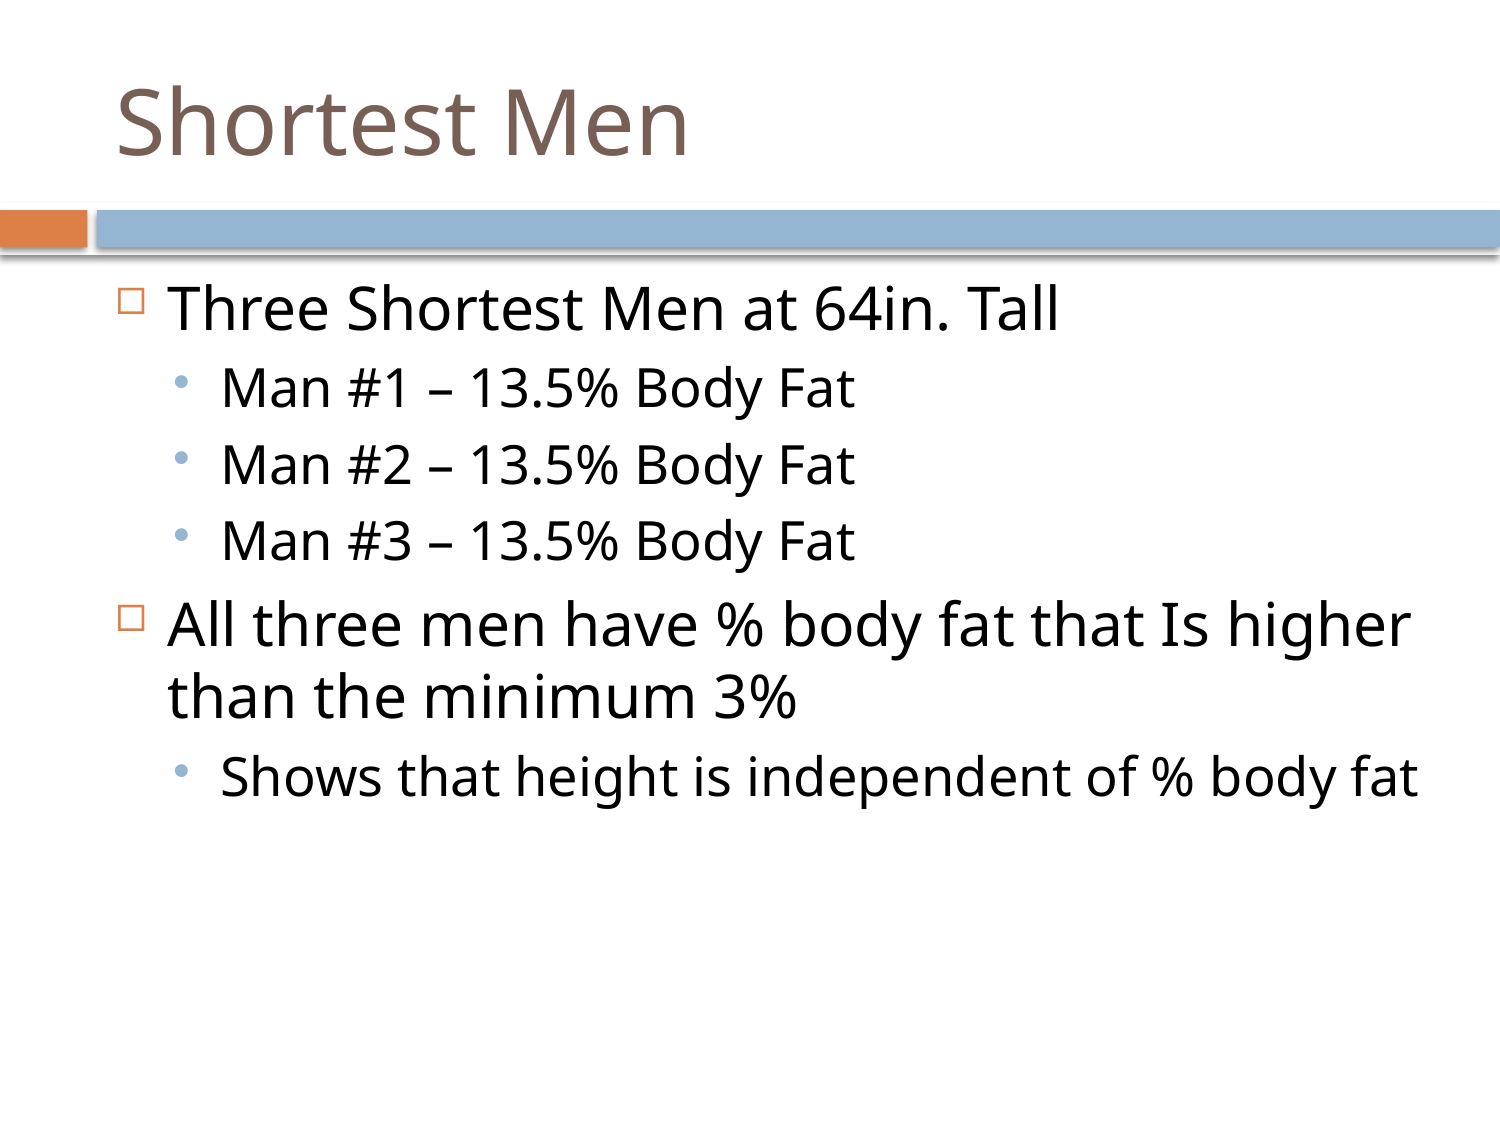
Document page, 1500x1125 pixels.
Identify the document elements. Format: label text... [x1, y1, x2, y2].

list Three Shortest Men at 64in. Tall Man #1 – 13.5% Body Fat Man #2 – 13.5% Body Fat Man #3 – 13.5% Body Fat All three men have % body fat that Is higher than the minimum 3% Shows that height is independent of % body fat [100, 262, 1438, 1000]
title Shortest Men [100, 37, 1438, 200]
